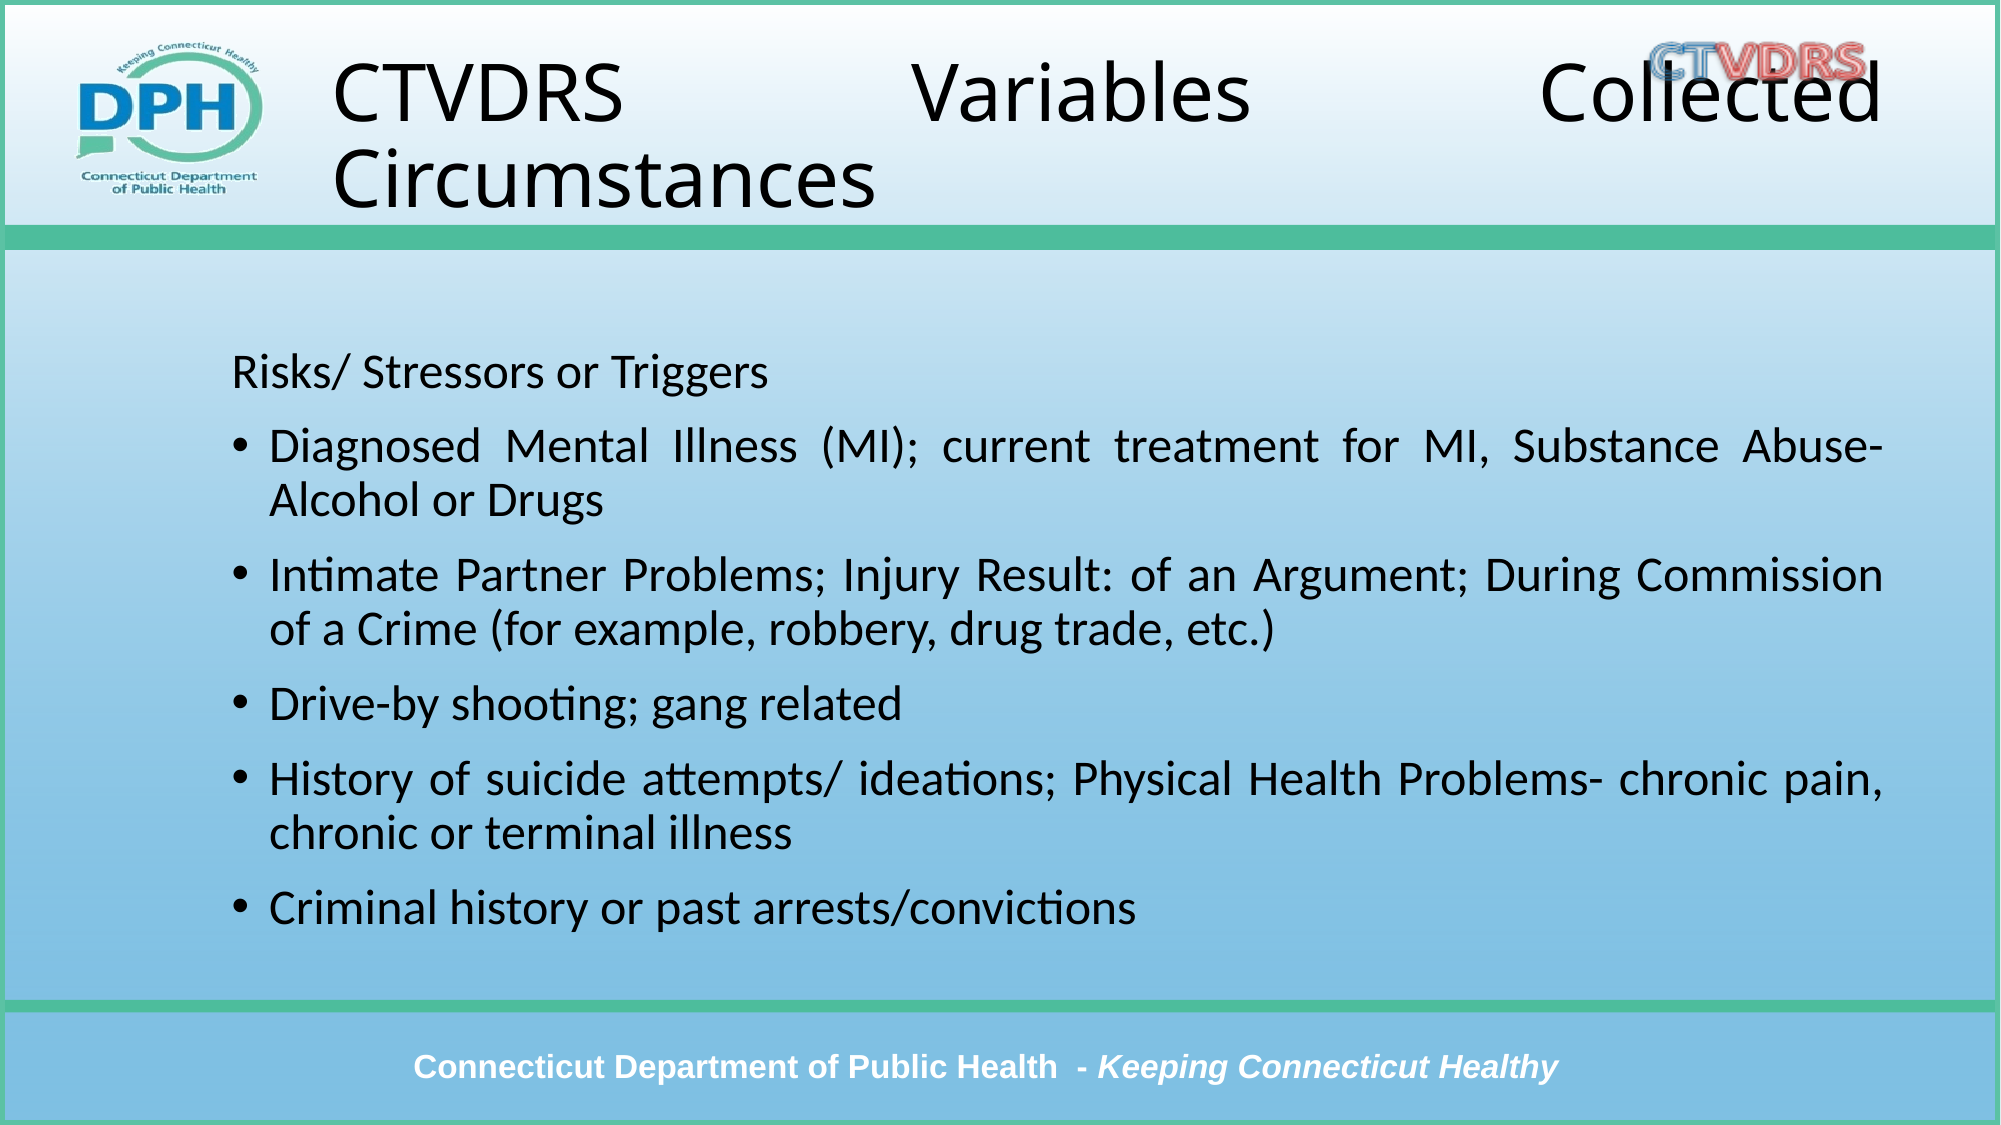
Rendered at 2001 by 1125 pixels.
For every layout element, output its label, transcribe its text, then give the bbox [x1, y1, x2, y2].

picture [66, 37, 270, 199]
picture [1631, 20, 1910, 109]
list Risks/ Stressors or Triggers Diagnosed Mental Illness (MI); current treatment for MI, Substance Abuse- Alcohol or Drugs Intimate Partner Problems; Injury Result: of an Argument; During Commission of a Crime (for example, robbery, drug trade, etc.) Drive-by shooting; gang related History of suicide attempts/ ideations; Physical Health Problems- chronic pain, chronic or terminal illness Criminal history or past arrests/convictions [216, 337, 1900, 963]
title CTVDRS Variables Collected Circumstances [316, 45, 1900, 233]
